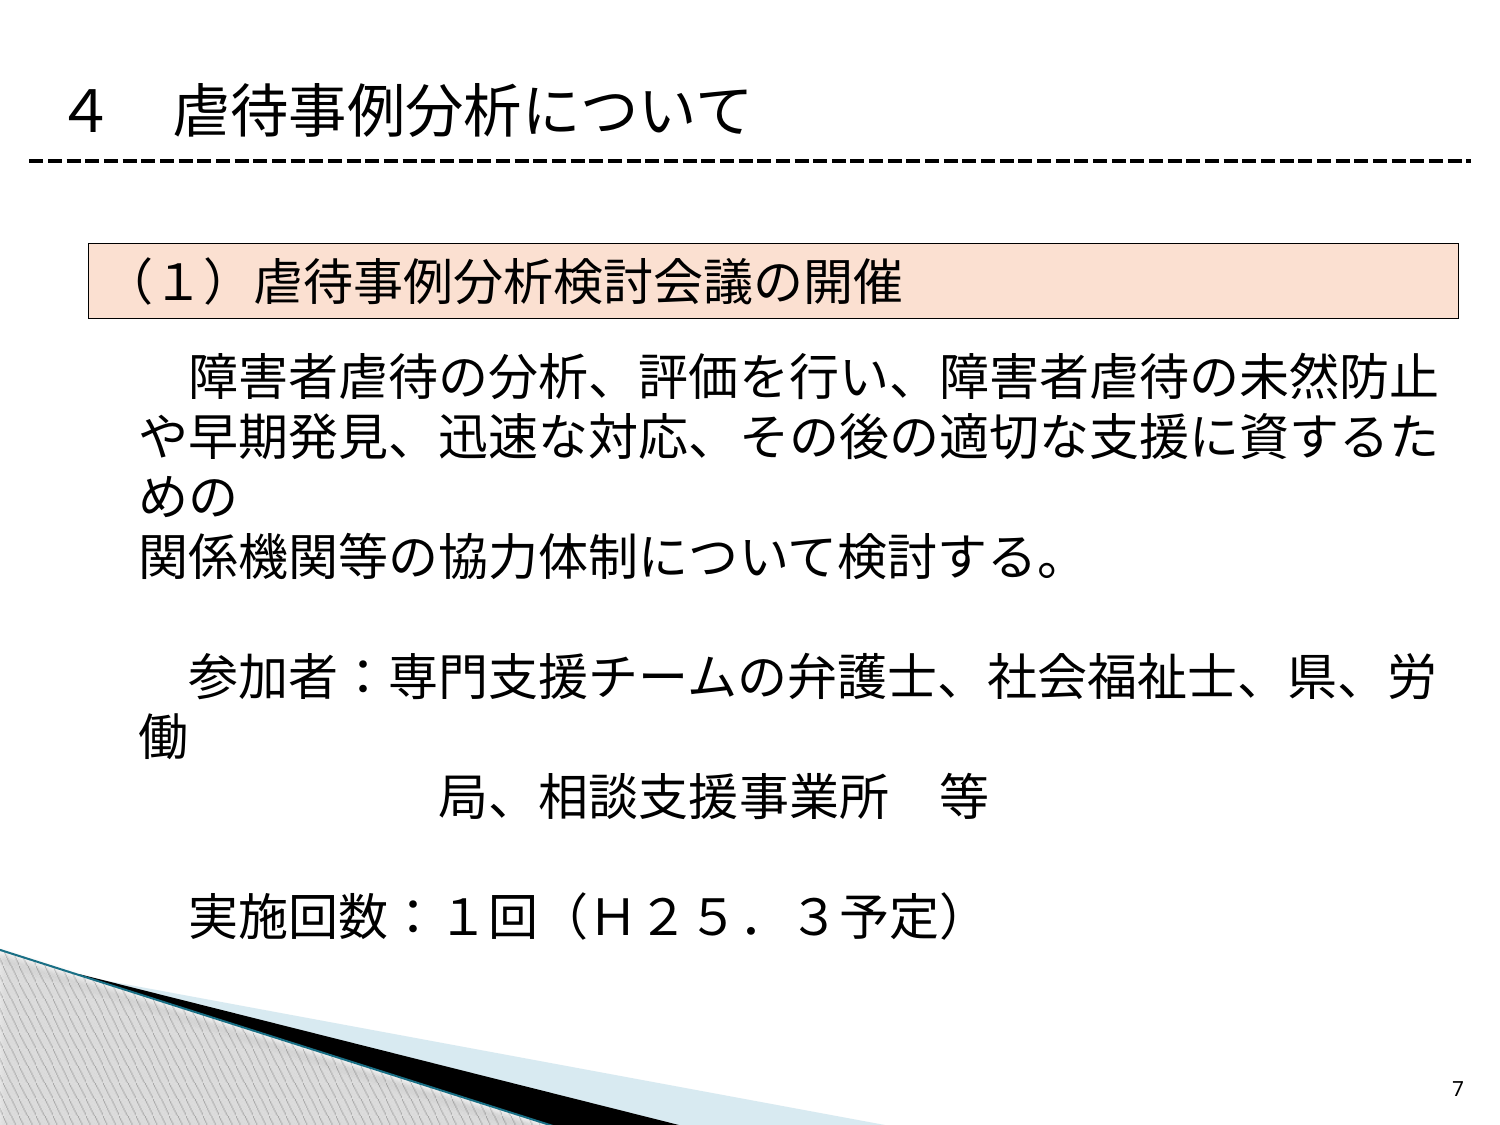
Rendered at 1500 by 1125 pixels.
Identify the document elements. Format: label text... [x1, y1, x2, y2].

slide_number 7 [1418, 1051, 1479, 1112]
text_box ４ 虐待事例分析について [41, 66, 1400, 152]
text_box 障害者虐待の分析、評価を行い、障害者虐待の未然防止や早期発見、迅速な対応、その後の適切な支援に資するための 関係機関等の協力体制について検討する。 参加者：専門支援チームの弁護士、社会福祉士、県、労働 局、相談支援事業所 等 実施回数：１回（Ｈ２５．３予定） [123, 338, 1459, 953]
text_box （１）虐待事例分析検討会議の開催 [88, 243, 1459, 319]
